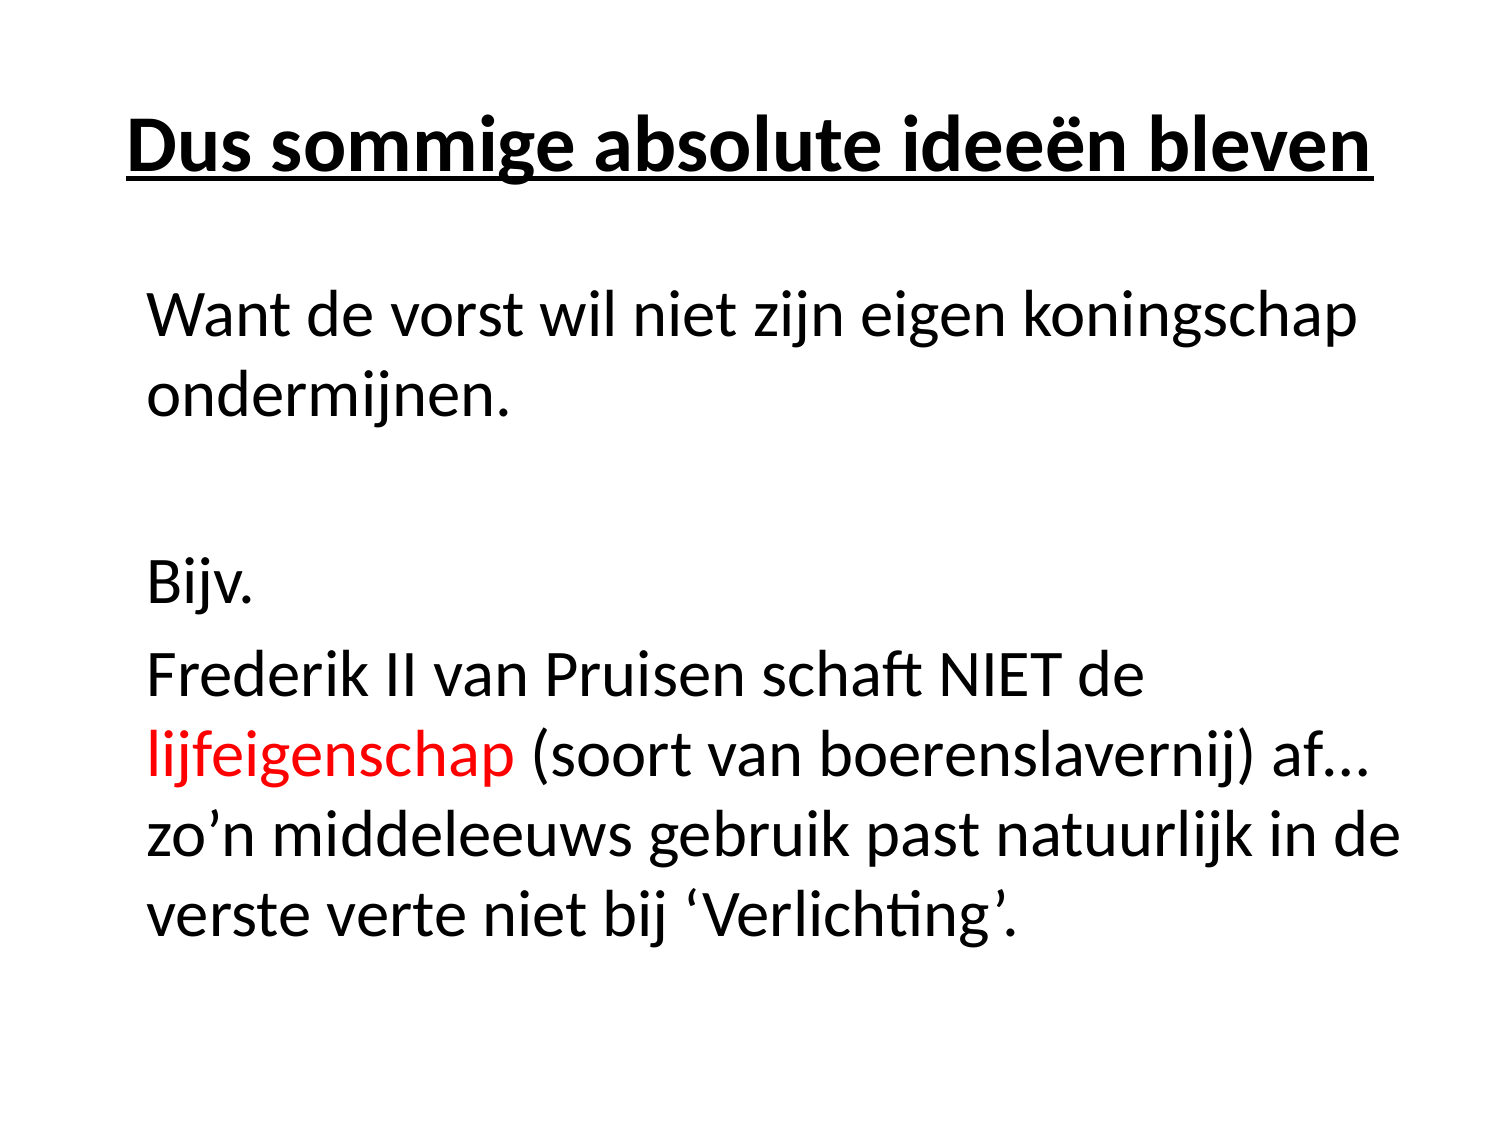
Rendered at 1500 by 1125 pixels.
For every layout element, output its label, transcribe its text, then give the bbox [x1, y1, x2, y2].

list Want de vorst wil niet zijn eigen koningschap ondermijnen. Bijv. Frederik II van Pruisen schaft NIET de lijfeigenschap (soort van boerenslavernij) af… zo’n middeleeuws gebruik past natuurlijk in de verste verte niet bij ‘Verlichting’. [75, 262, 1425, 1005]
title Dus sommige absolute ideeën bleven [75, 45, 1425, 233]
